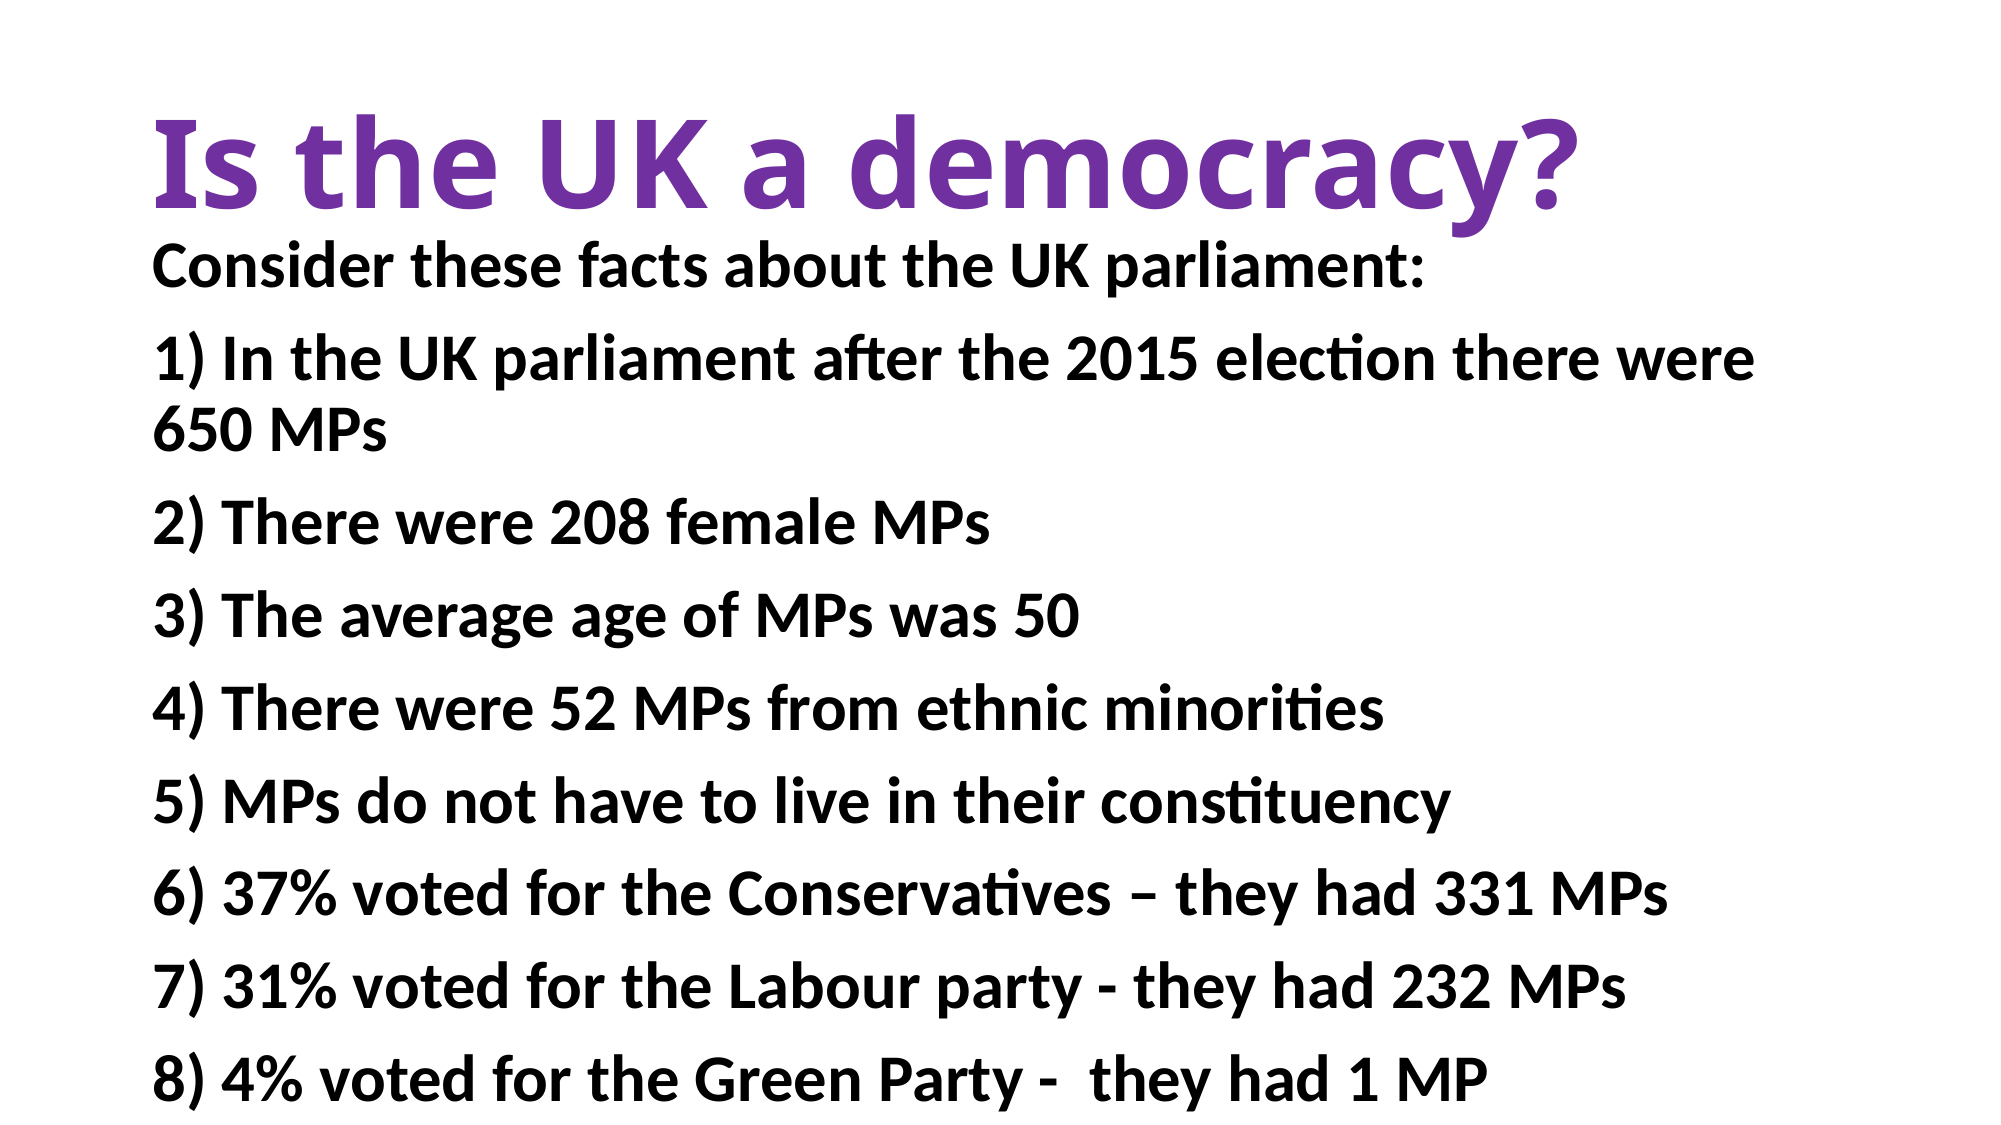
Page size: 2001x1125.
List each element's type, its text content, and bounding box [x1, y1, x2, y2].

title Is the UK a democracy? [137, 59, 1863, 222]
list Consider these facts about the UK parliament: 1) In the UK parliament after the 2015 election there were 650 MPs 2) There were 208 female MPs 3) The average age of MPs was 50 4) There were 52 MPs from ethnic minorities 5) MPs do not have to live in their constituency 6) 37% voted for the Conservatives – they had 331 MPs 7) 31% voted for the Labour party - they had 232 MPs 8) 4% voted for the Green Party - they had 1 MP [137, 222, 1863, 1014]
